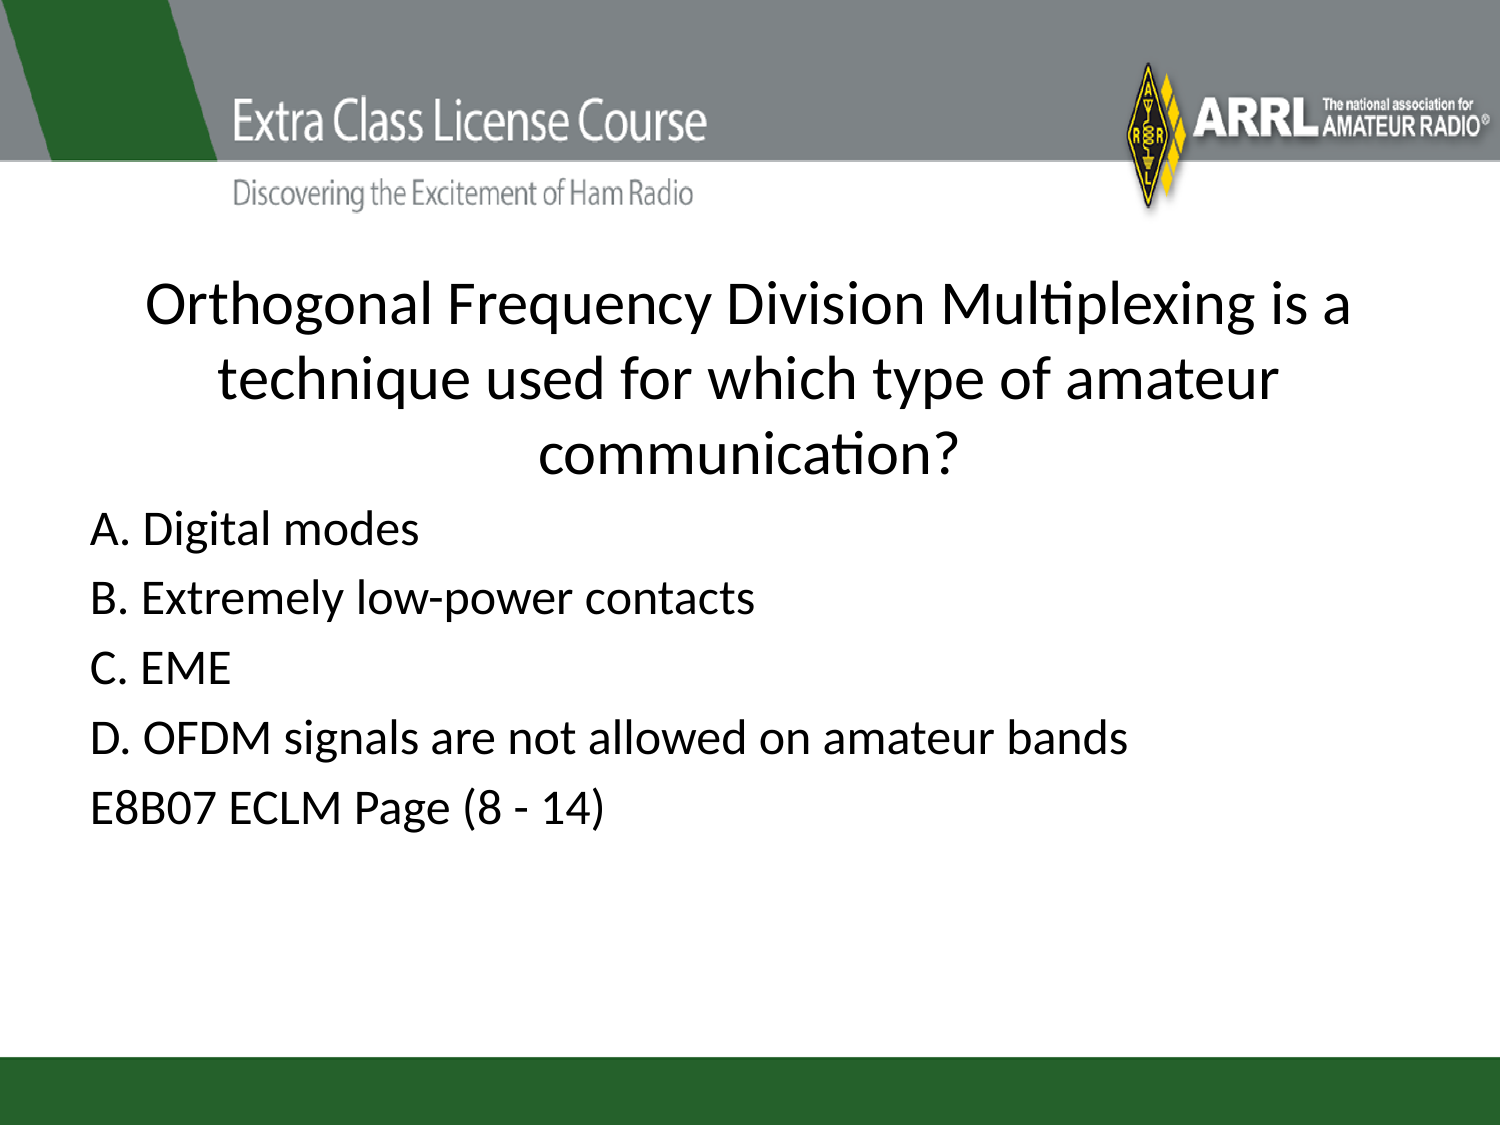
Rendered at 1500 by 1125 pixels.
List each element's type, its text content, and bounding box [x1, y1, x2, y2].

title Orthogonal Frequency Division Multiplexing is a technique used for which type of amateur communication? [75, 254, 1425, 435]
list A. Digital modes B. Extremely low-power contacts C. EME D. OFDM signals are not allowed on amateur bands E8B07 ECLM Page (8 - 14) [75, 487, 1425, 1005]
picture [0, 0, 1500, 1125]
